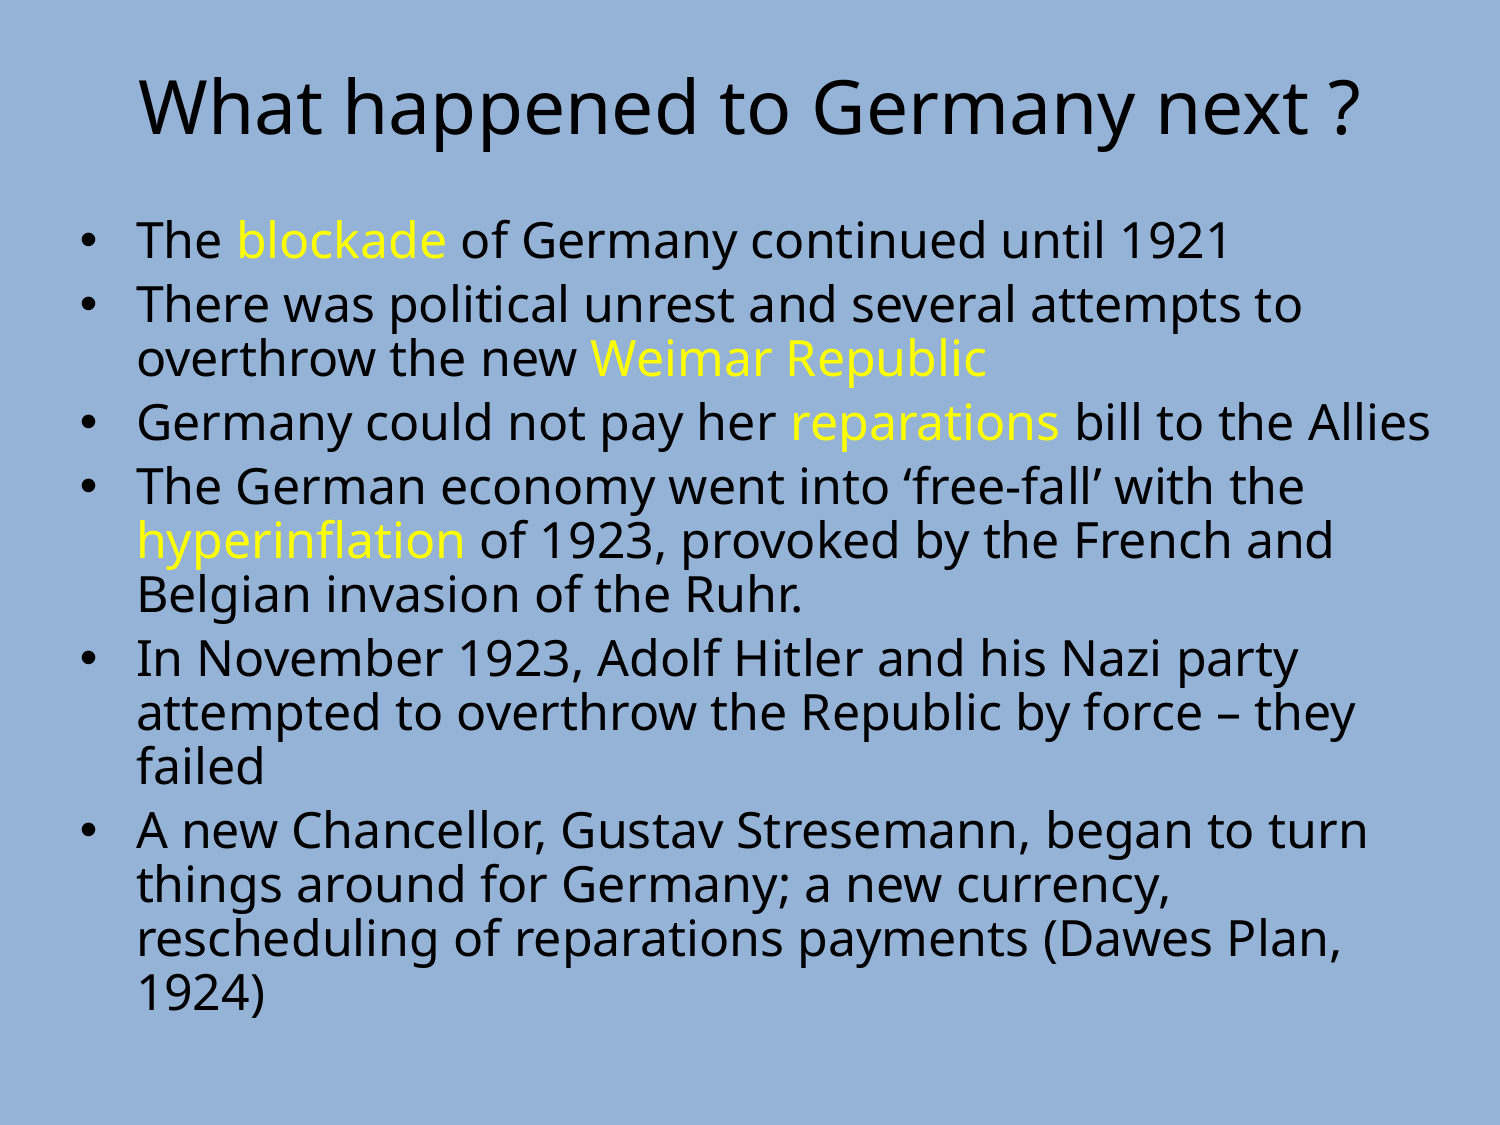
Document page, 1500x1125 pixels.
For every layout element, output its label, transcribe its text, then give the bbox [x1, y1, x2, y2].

title What happened to Germany next ? [75, 45, 1425, 164]
list The blockade of Germany continued until 1921 There was political unrest and several attempts to overthrow the new Weimar Republic Germany could not pay her reparations bill to the Allies The German economy went into ‘free-fall’ with the hyperinflation of 1923, provoked by the French and Belgian invasion of the Ruhr. In November 1923, Adolf Hitler and his Nazi party attempted to overthrow the Republic by force – they failed A new Chancellor, Gustav Stresemann, began to turn things around for Germany; a new currency, rescheduling of reparations payments (Dawes Plan, 1924) [64, 208, 1447, 846]
